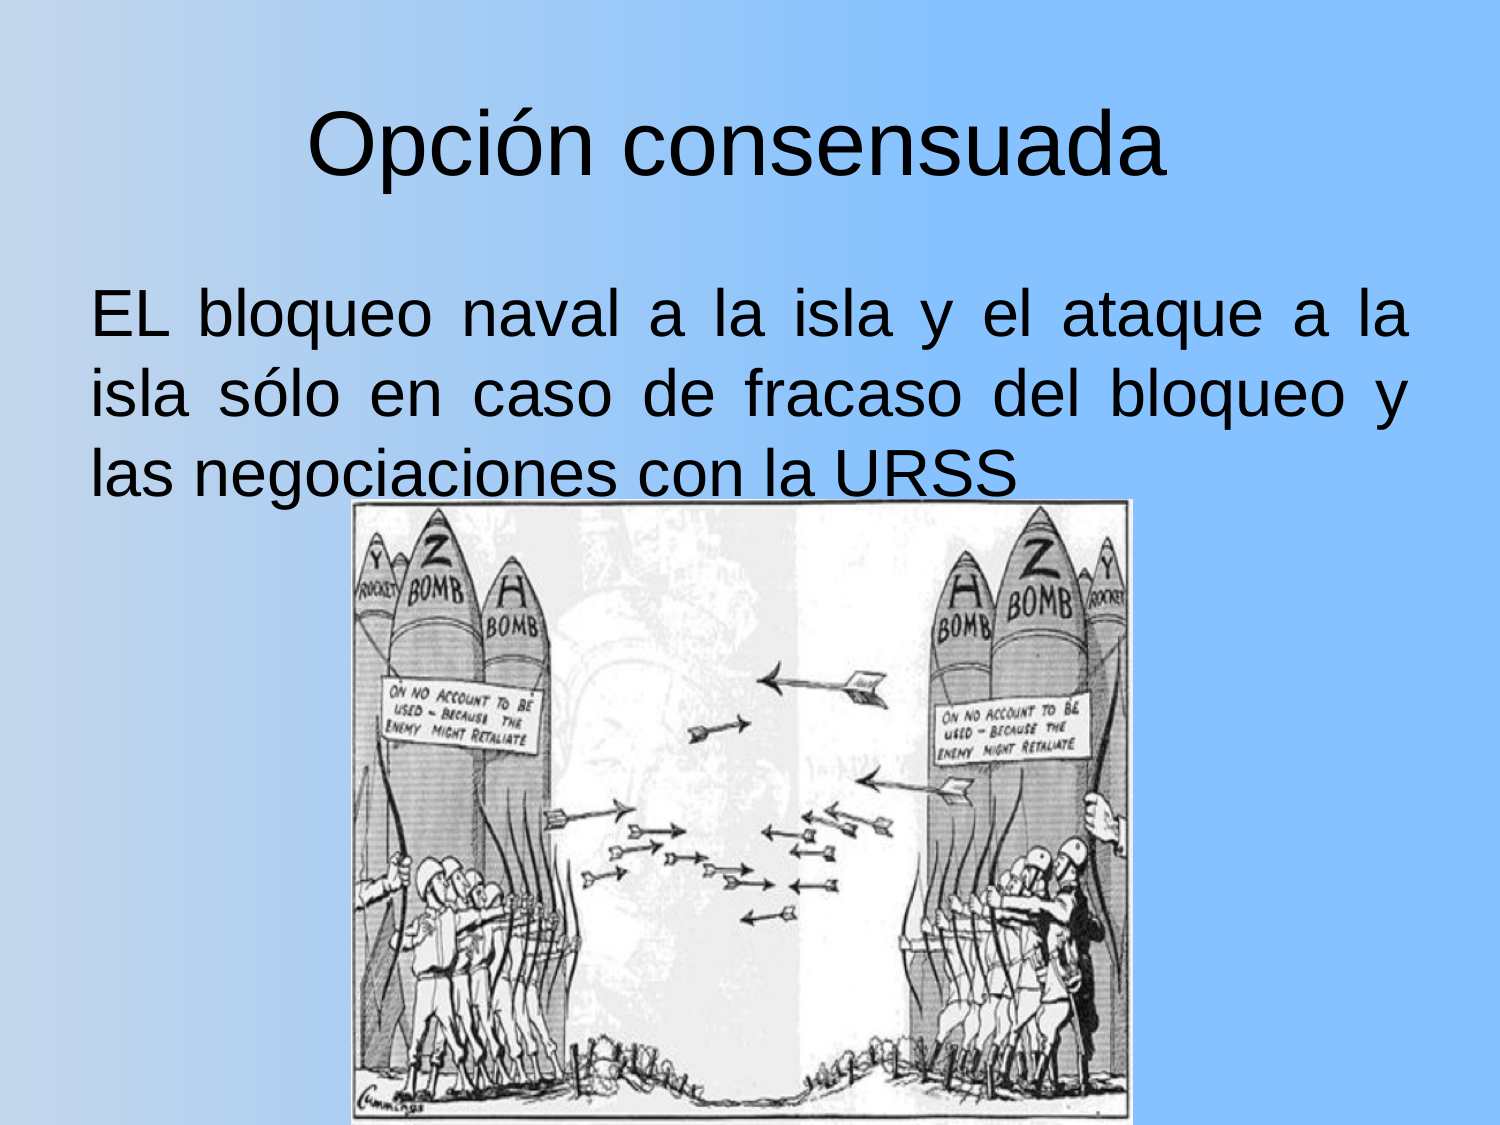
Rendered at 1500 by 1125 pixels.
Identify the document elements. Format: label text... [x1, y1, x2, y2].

list EL bloqueo naval a la isla y el ataque a la isla sólo en caso de fracaso del bloqueo y las negociaciones con la URSS [74, 262, 1426, 1006]
title Opción consensuada [74, 44, 1426, 233]
picture [351, 499, 1134, 1125]
